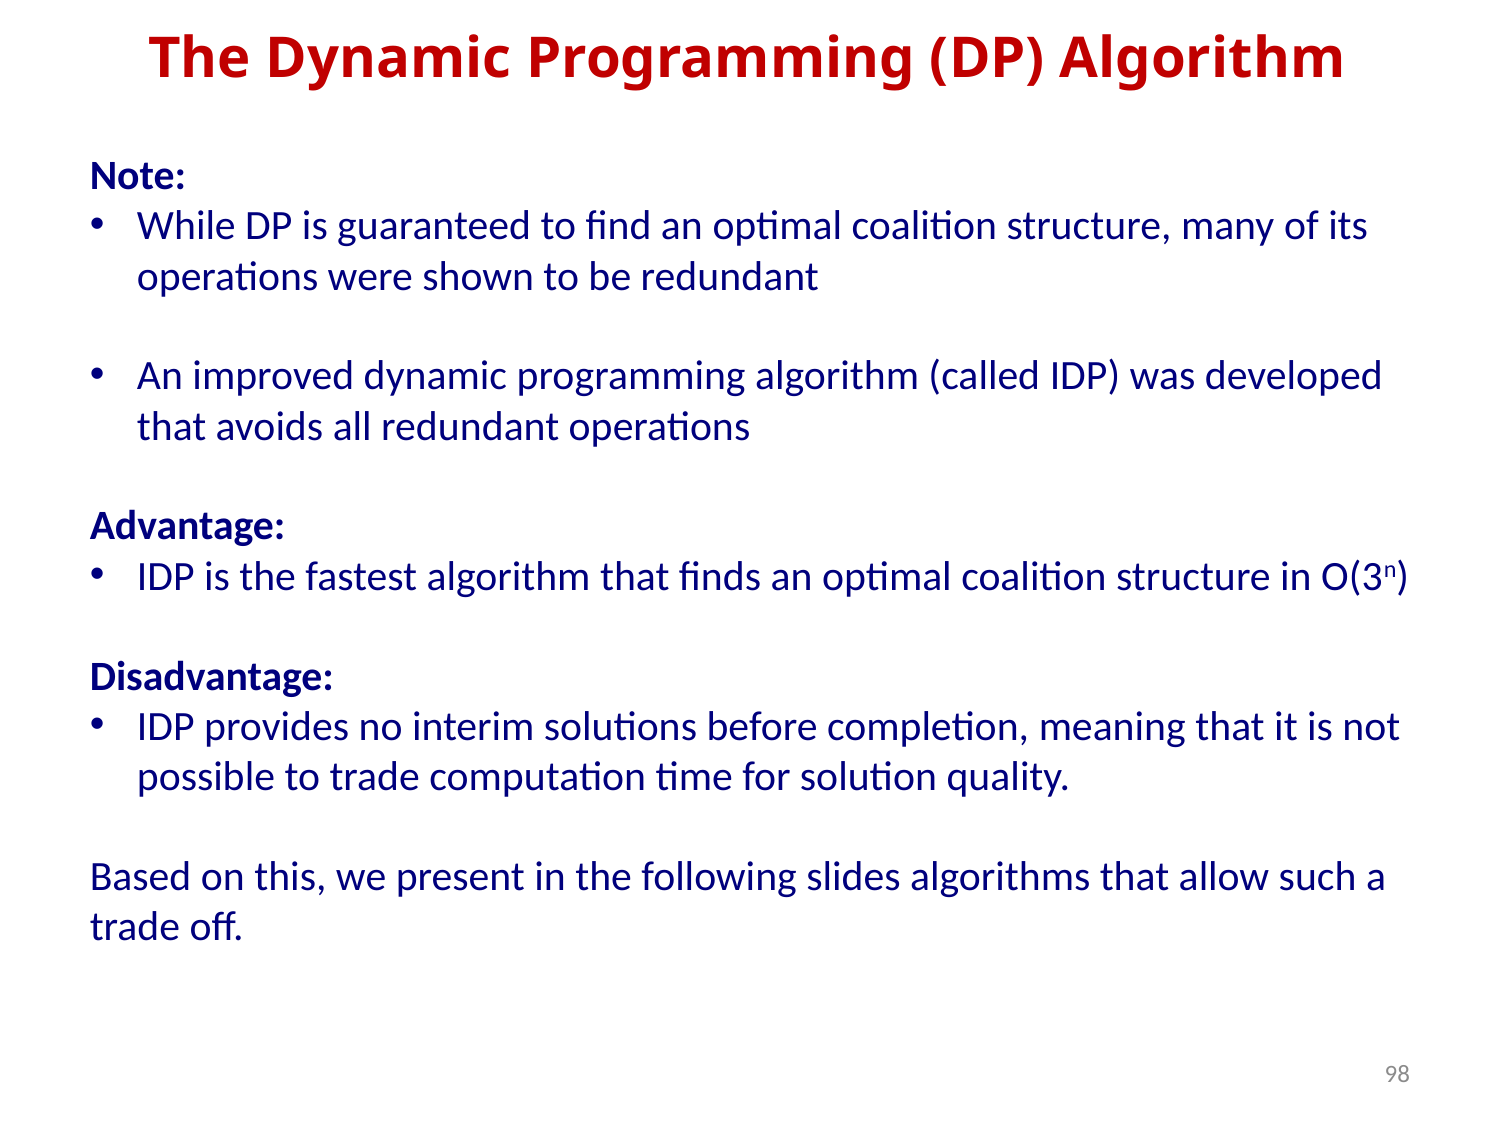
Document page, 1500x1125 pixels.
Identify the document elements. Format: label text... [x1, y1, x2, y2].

text_box The Dynamic Programming (DP) Algorithm [93, 14, 1401, 97]
text_box Note: While DP is guaranteed to find an optimal coalition structure, many of its operations were shown to be redundant An improved dynamic programming algorithm (called IDP) was developed that avoids all redundant operations Advantage: IDP is the fastest algorithm that finds an optimal coalition structure in O(3n) Disadvantage: IDP provides no interim solutions before completion, meaning that it is not possible to trade computation time for solution quality. Based on this, we present in the following slides algorithms that allow such a trade off. [75, 140, 1434, 1006]
slide_number 98 [1074, 1042, 1425, 1103]
